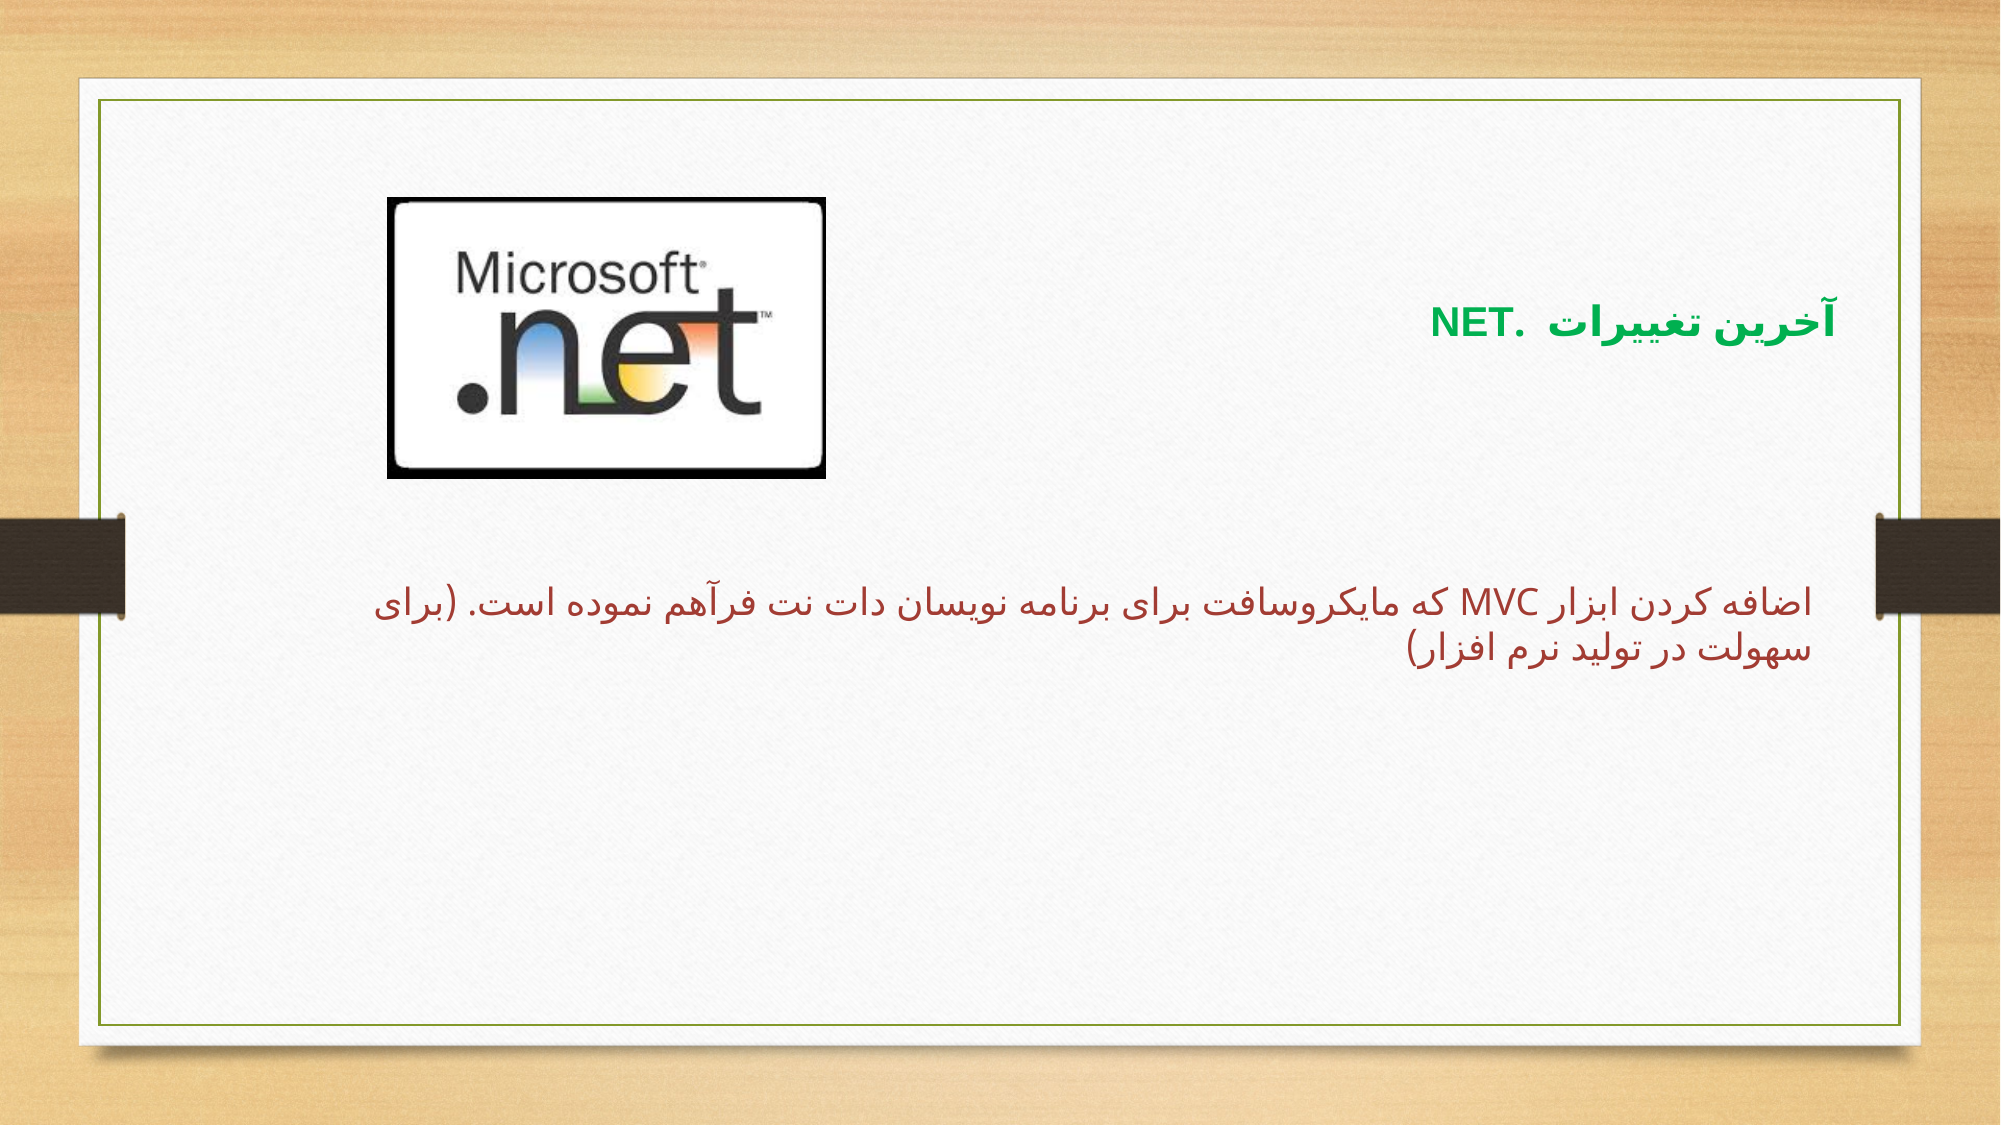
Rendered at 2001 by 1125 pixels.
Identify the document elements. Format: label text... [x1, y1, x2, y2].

text_box آخرین تغییرات .NET [1415, 287, 1852, 352]
picture [0, 0, 2001, 1125]
text_box اضافه کردن ابزار MVC که مایکروسافت برای برنامه نویسان دات نت فرآهم نموده است. (برای سهولت در تولید نرم افزار) [282, 570, 1829, 676]
